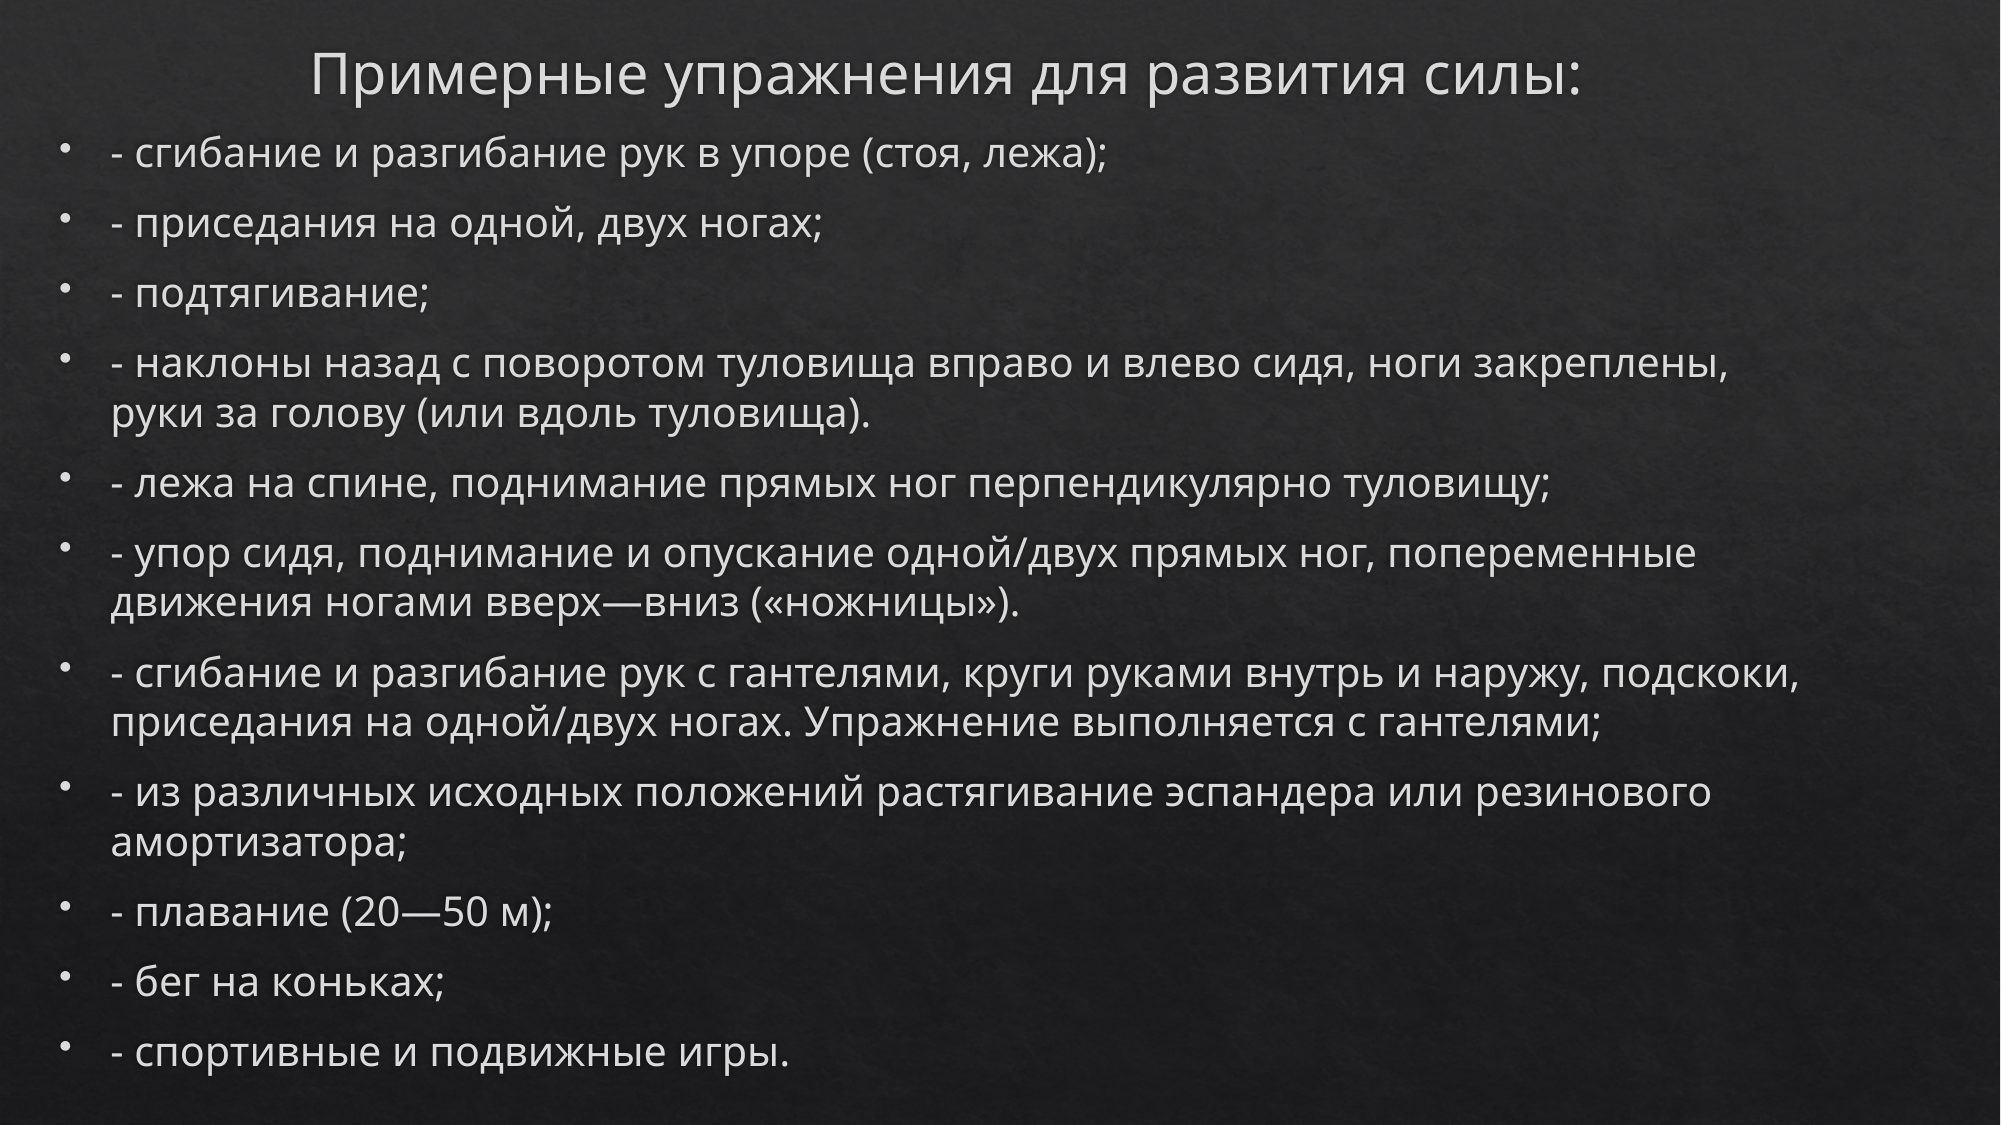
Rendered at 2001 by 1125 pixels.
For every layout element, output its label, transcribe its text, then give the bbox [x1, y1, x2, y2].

list Примерные упражнения для развития силы: - сгибание и разгибание рук в упоре (стоя, лежа); - приседания на одной, двух ногах; - подтягивание; - наклоны назад с поворотом туловища вправо и влево сидя, ноги закреплены, руки за голову (или вдоль туловища). - лежа на спине, поднимание прямых ног перпендикулярно туловищу; - упор сидя, поднимание и опускание одной/двух прямых ног, попеременные движения ногами вверх—вниз («ножницы»). - сгибание и разгибание рук с гантелями, круги руками внутрь и наружу, подскоки, приседания на одной/двух ногах. Упражнение выполняется с гантелями; - из различных исходных положений растягивание эспандера или резинового амортизатора; - плавание (20—50 м); - бег на коньках; - спортивные и подвижные игры. [39, 29, 1849, 1090]
